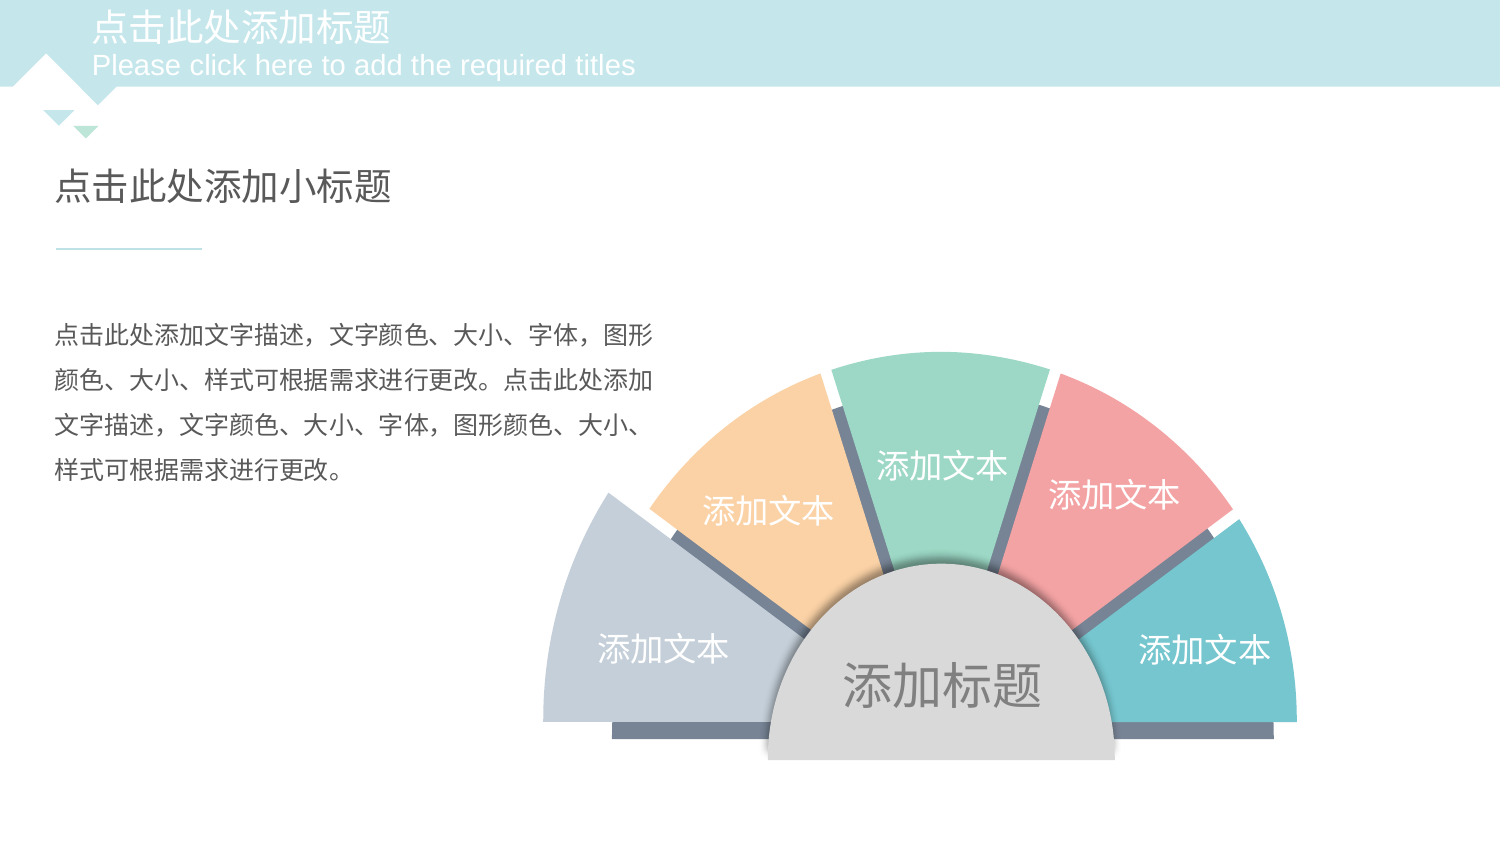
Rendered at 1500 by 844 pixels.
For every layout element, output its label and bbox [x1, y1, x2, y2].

text_box [542, 500, 645, 723]
text_box [952, 373, 1234, 562]
text_box [1121, 731, 1274, 740]
text_box [611, 730, 761, 740]
text_box [649, 373, 826, 718]
text_box [831, 351, 1051, 562]
text_box [767, 563, 1115, 761]
text_box [968, 518, 1297, 723]
text_box [39, 155, 690, 490]
text_box [76, 0, 653, 90]
